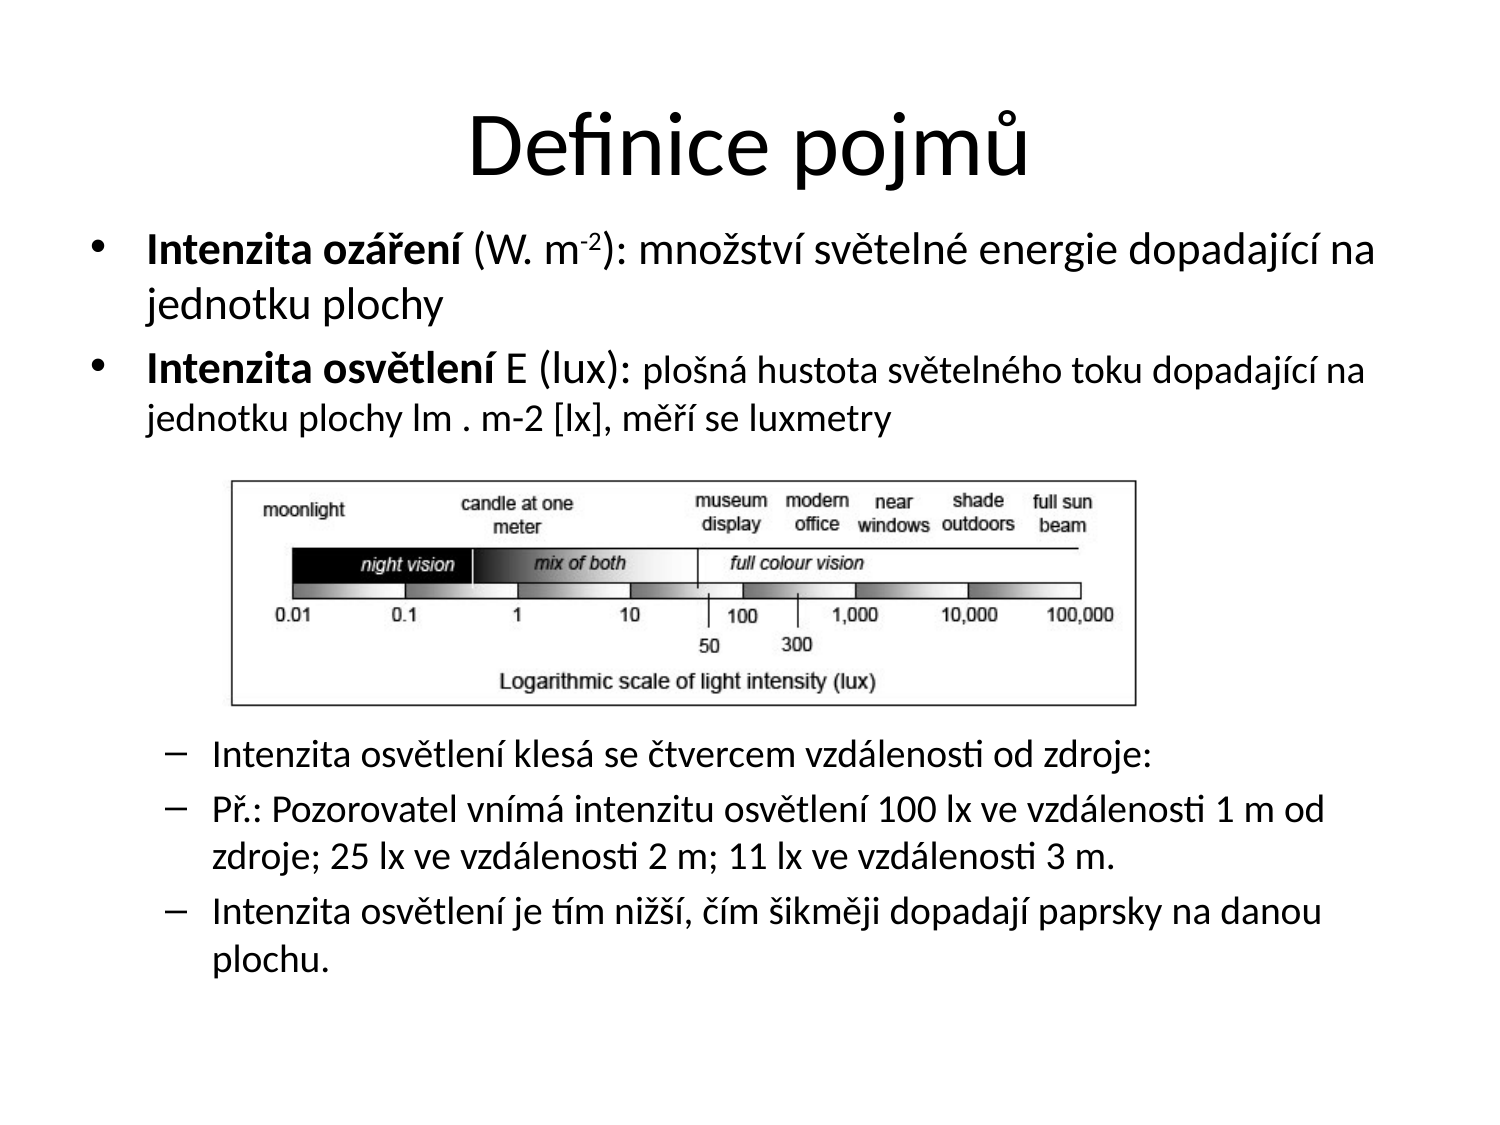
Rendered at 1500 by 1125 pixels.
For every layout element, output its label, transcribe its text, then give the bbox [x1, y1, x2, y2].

list Intenzita ozáření (W. m-2): množství světelné energie dopadající na jednotku plochy Intenzita osvětlení E (lux): plošná hustota světelného toku dopadající na jednotku plochy lm . m-2 [lx], měří se luxmetry Intenzita osvětlení klesá se čtvercem vzdálenosti od zdroje: Př.: Pozorovatel vnímá intenzitu osvětlení 100 lx ve vzdálenosti 1 m od zdroje; 25 lx ve vzdálenosti 2 m; 11 lx ve vzdálenosti 3 m. Intenzita osvětlení je tím nižší, čím šikměji dopadají paprsky na danou plochu. [75, 210, 1425, 1005]
title Definice pojmů [75, 45, 1425, 210]
picture [222, 468, 1144, 722]
